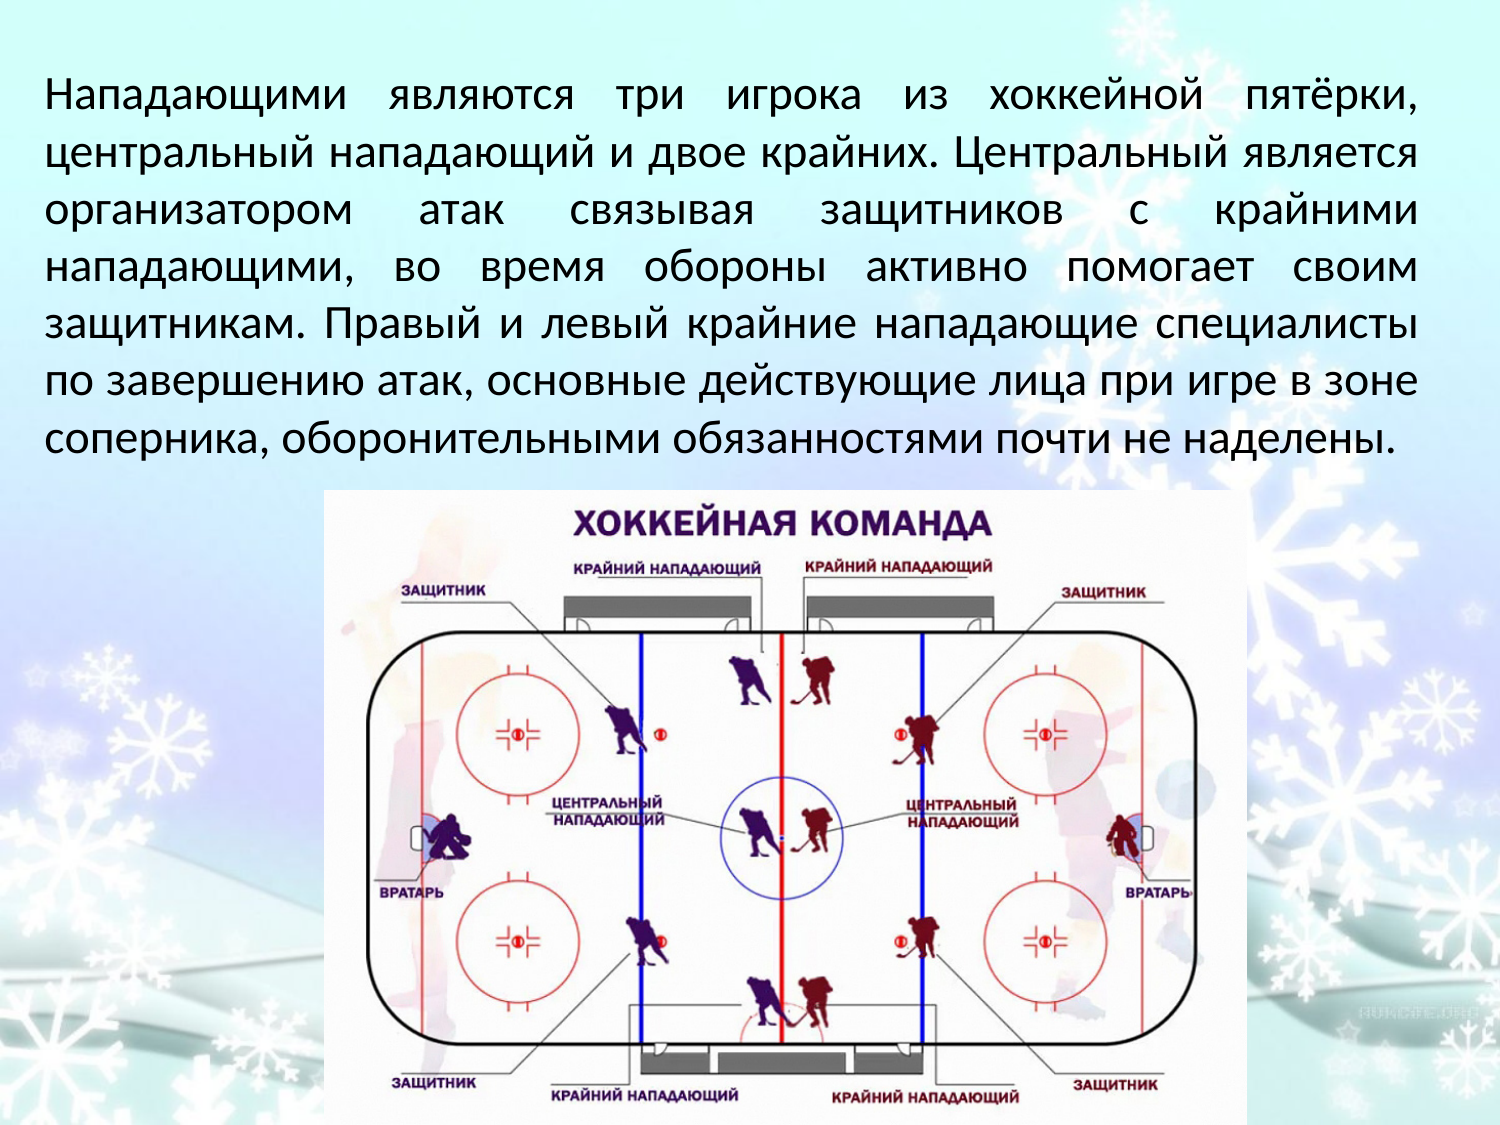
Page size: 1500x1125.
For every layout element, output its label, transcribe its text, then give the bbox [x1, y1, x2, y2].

list Нападающими являются три игрока из хоккейной пятёрки, центральный нападающий и двое крайних. Центральный является организатором атак связывая защитников с крайними нападающими, во время обороны активно помогает своим защитникам. Правый и левый крайние нападающие специалисты по завершению атак, основные действующие лица при игре в зоне соперника, оборонительными обязанностями почти не наделены. [29, 54, 1436, 516]
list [324, 489, 1247, 1125]
picture [0, 0, 1500, 1125]
